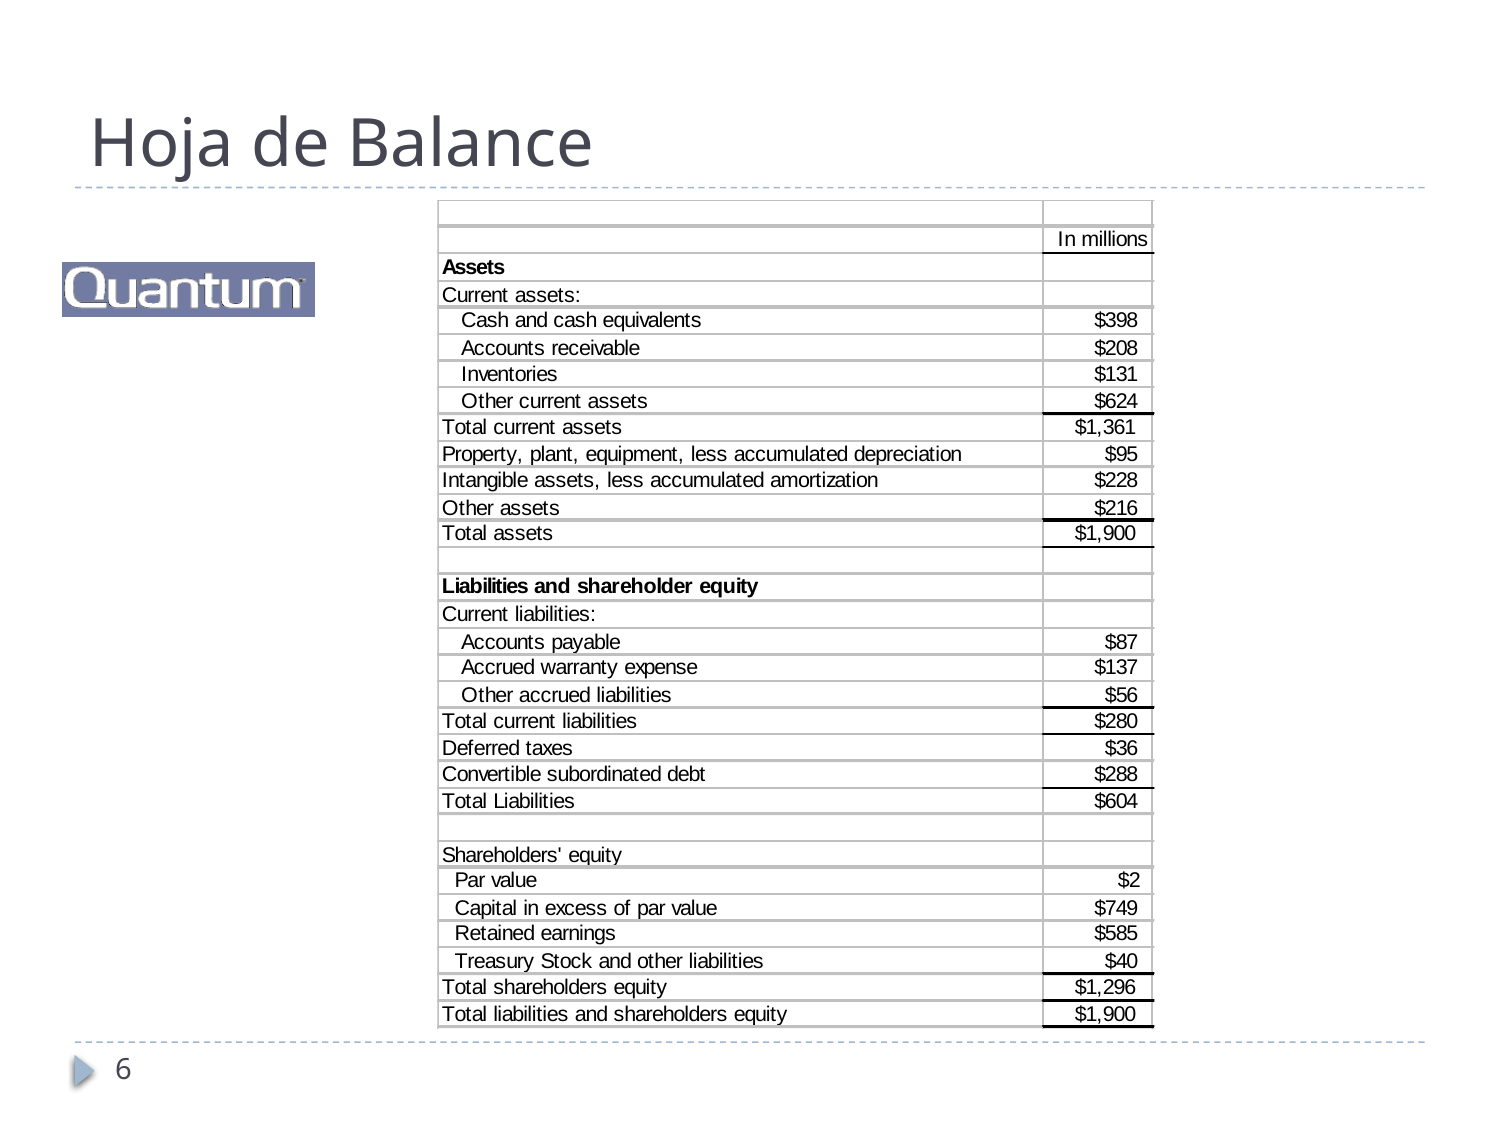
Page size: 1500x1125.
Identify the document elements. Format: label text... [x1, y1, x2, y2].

title Hoja de Balance [75, 37, 1425, 188]
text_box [437, 199, 1155, 1037]
slide_number 6 [100, 1042, 426, 1103]
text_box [62, 261, 315, 318]
